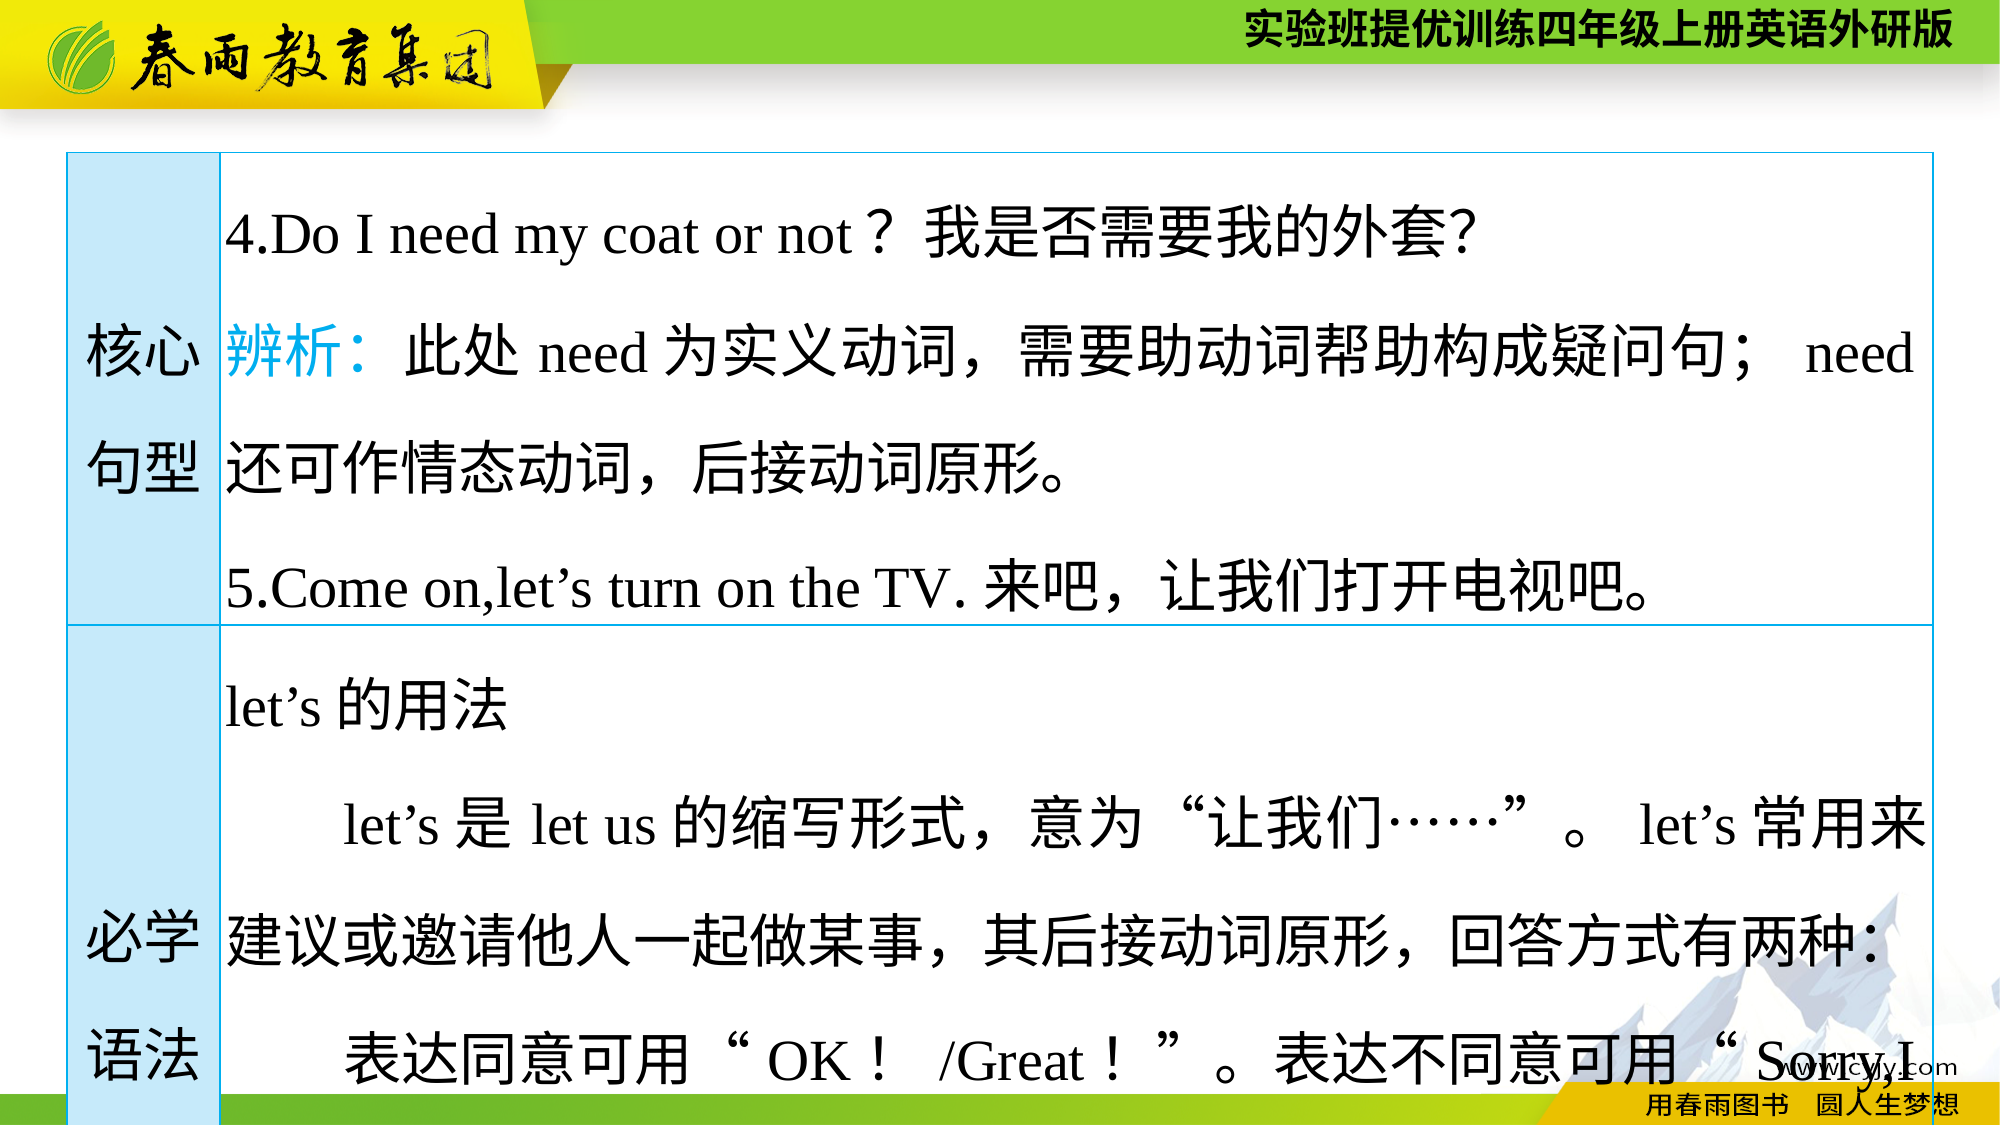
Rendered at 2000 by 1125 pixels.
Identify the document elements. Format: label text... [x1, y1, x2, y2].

picture [0, 0, 2000, 1125]
table_cell 必学语法 [68, 626, 219, 1125]
table_header 4.Do I need my coat or not？我是否需要我的外套？ 辨析：此处need为实义动词，需要助动词帮助构成疑问句；need还可作情态动词，后接动词原形。 5.Come on,let’s turn on the TV.来吧，让我们打开电视吧。 [221, 153, 1932, 624]
table_cell let’s的用法 let’s是let us的缩写形式，意为“让我们……”。let’s常用来建议或邀请他人一起做某事，其后接动词原形，回答方式有两种： 表达同意可用“OK！/Great！”。表达不同意可用“Sorry,I can’t./ Maybe later.”。 [221, 626, 1932, 1125]
table_header 核心句型 [68, 153, 219, 624]
